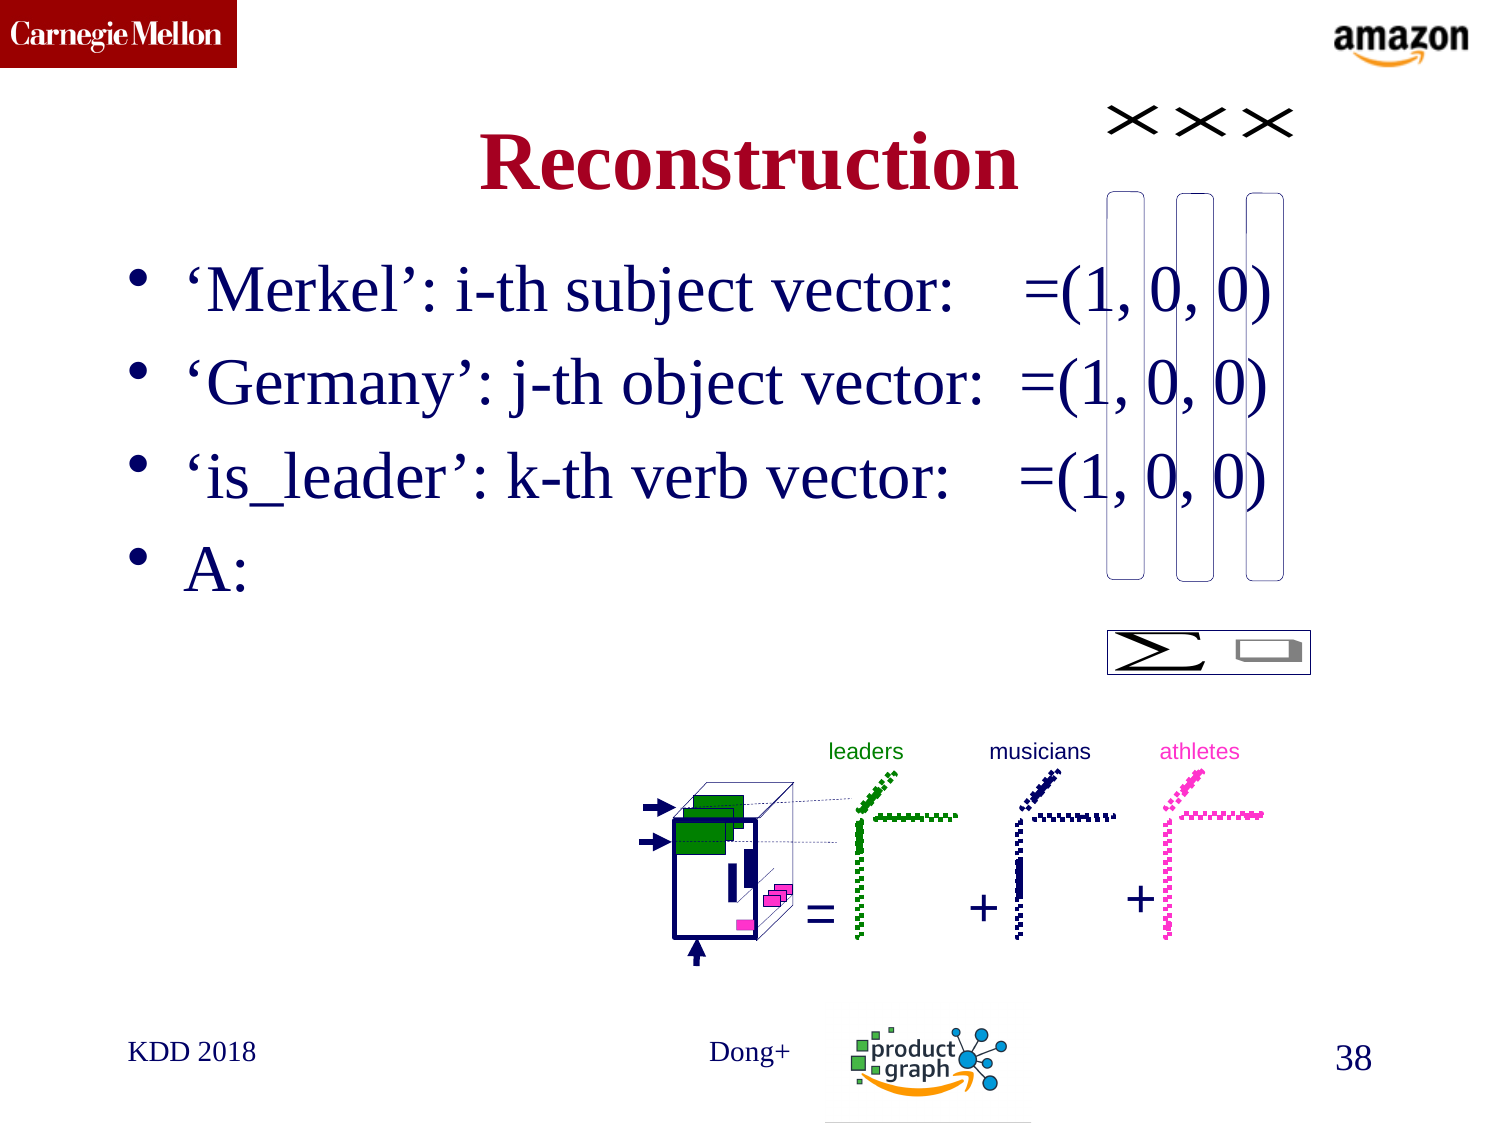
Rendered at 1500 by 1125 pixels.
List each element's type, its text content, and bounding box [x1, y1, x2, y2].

picture [0, 0, 237, 68]
title Reconstruction [112, 99, 1388, 213]
picture [1322, 4, 1484, 88]
slide_number KDD 2018 [112, 1024, 426, 1101]
slide_number 38 [1074, 1024, 1388, 1101]
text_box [638, 728, 1263, 967]
text_box [1106, 191, 1145, 580]
text_box [1176, 193, 1214, 582]
text_box [1246, 192, 1284, 581]
footer Dong+ [512, 1024, 988, 1101]
